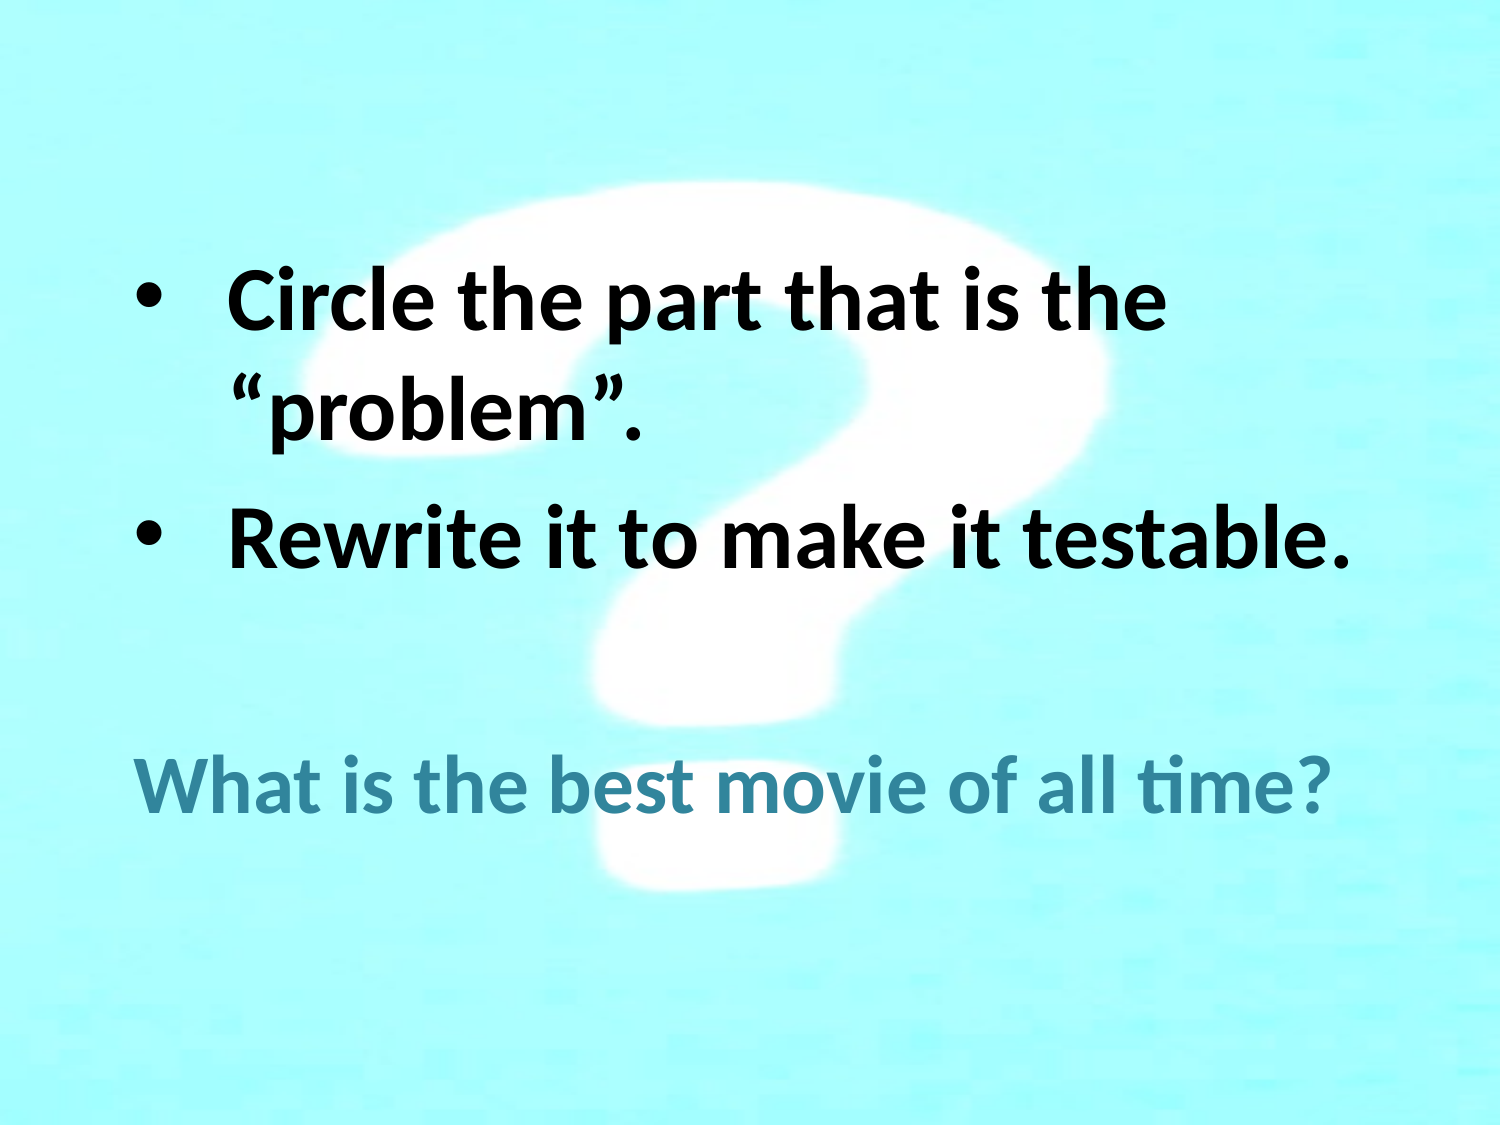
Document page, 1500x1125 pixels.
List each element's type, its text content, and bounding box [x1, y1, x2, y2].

picture [0, 0, 1500, 1125]
list Circle the part that is the “problem”. Rewrite it to make it testable. [118, 476, 1394, 723]
title What is the best movie of all time? [118, 723, 1394, 947]
